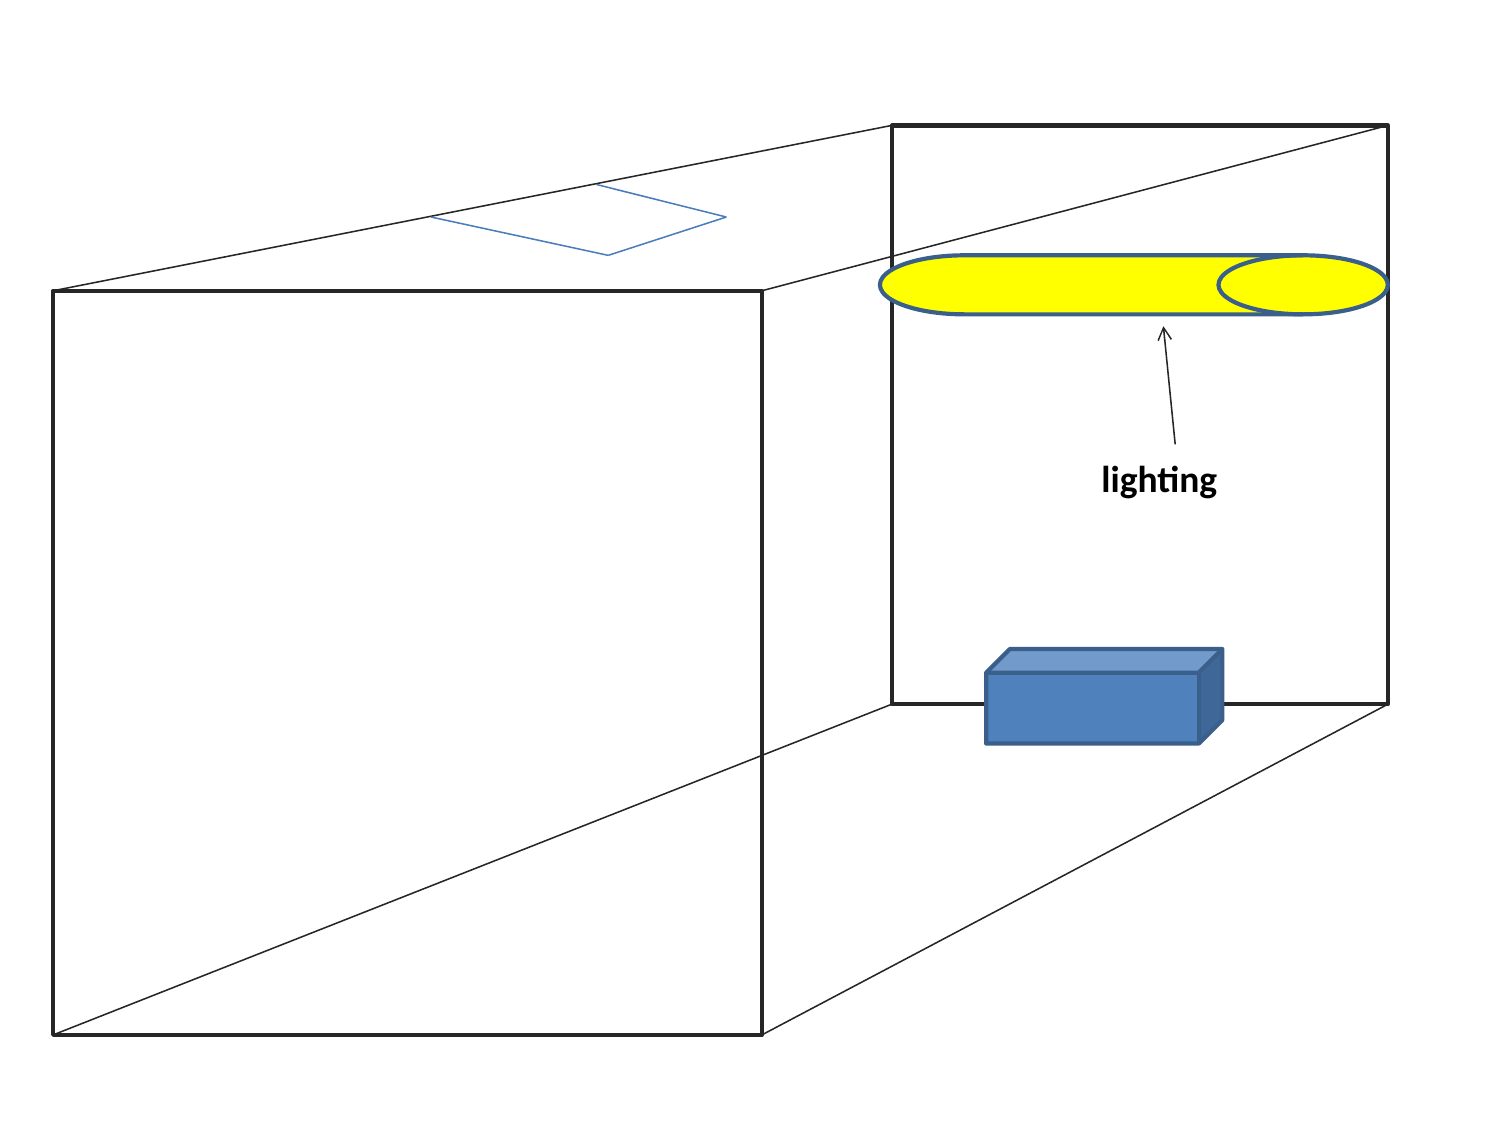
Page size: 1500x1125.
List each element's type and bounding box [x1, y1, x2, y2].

text_box [52, 125, 1389, 1036]
text_box [1163, 325, 1176, 445]
text_box [430, 216, 602, 256]
text_box [596, 184, 727, 218]
text_box [607, 216, 727, 256]
